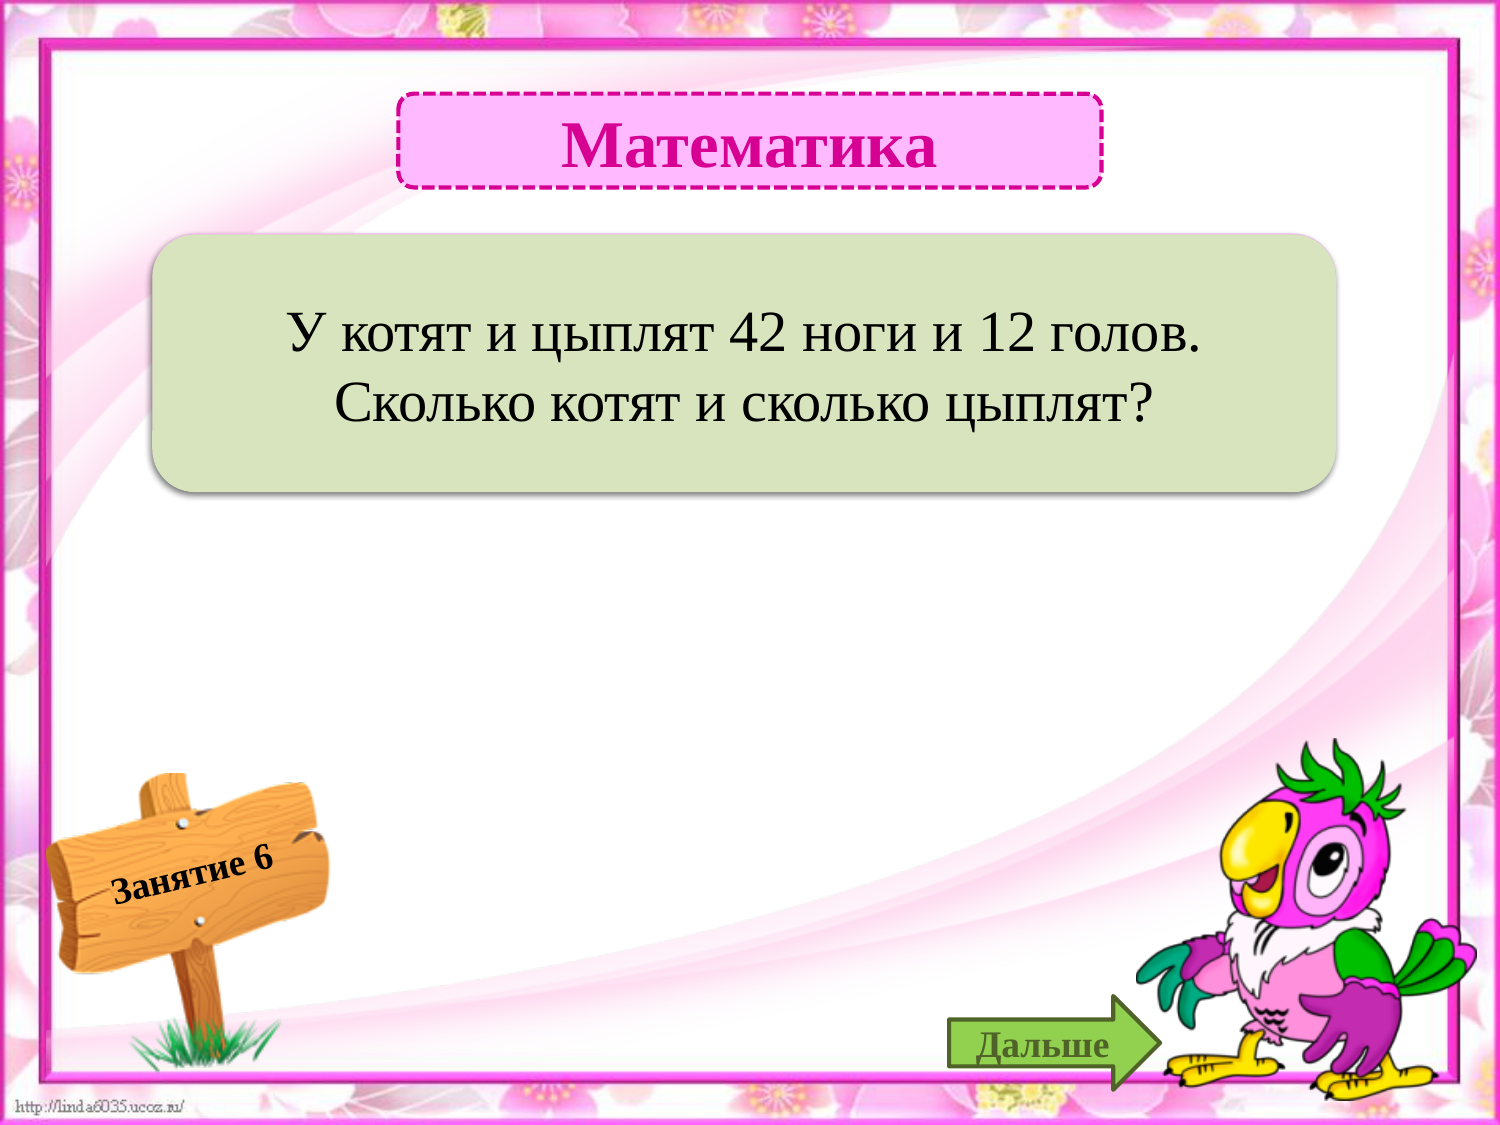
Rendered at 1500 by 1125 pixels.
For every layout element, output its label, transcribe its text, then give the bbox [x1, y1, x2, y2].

text_box [150, 232, 1338, 495]
text_box Дальше [947, 994, 1163, 1092]
picture [0, 0, 1500, 1125]
text_box Математика [396, 91, 1104, 190]
